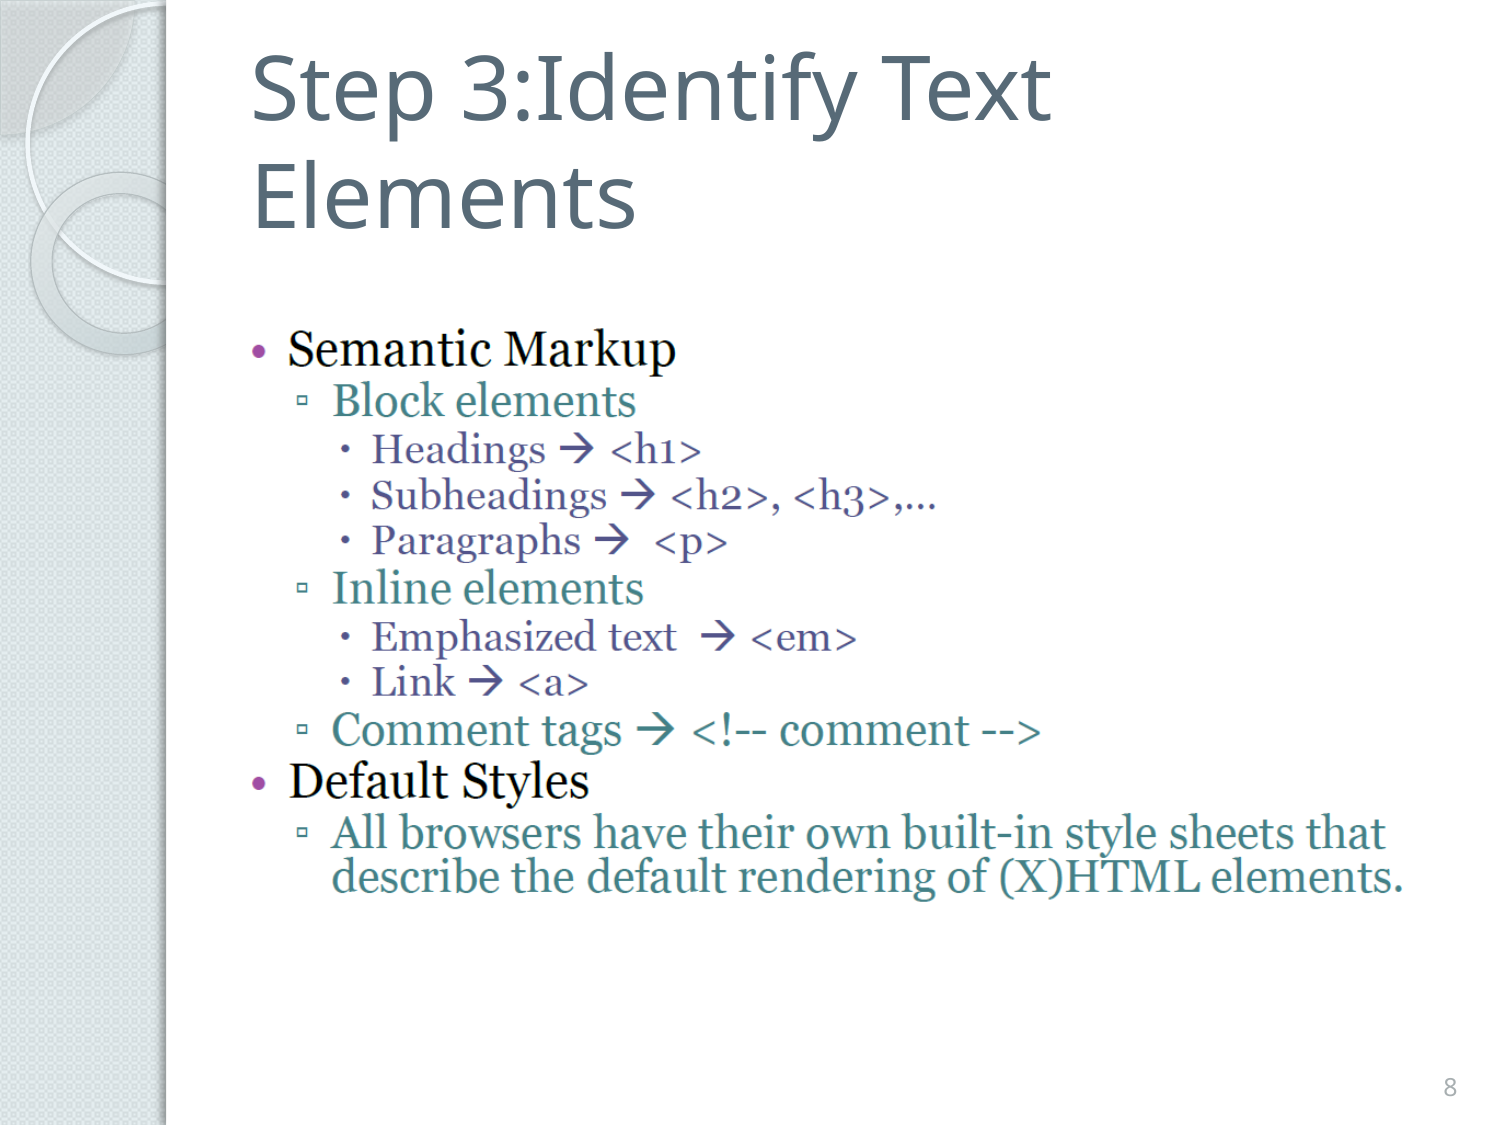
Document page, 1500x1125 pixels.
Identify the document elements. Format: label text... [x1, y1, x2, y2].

slide_number 8 [1413, 1034, 1488, 1113]
title Step 3:Identify Text Elements [235, 45, 1466, 233]
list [237, 324, 1414, 916]
